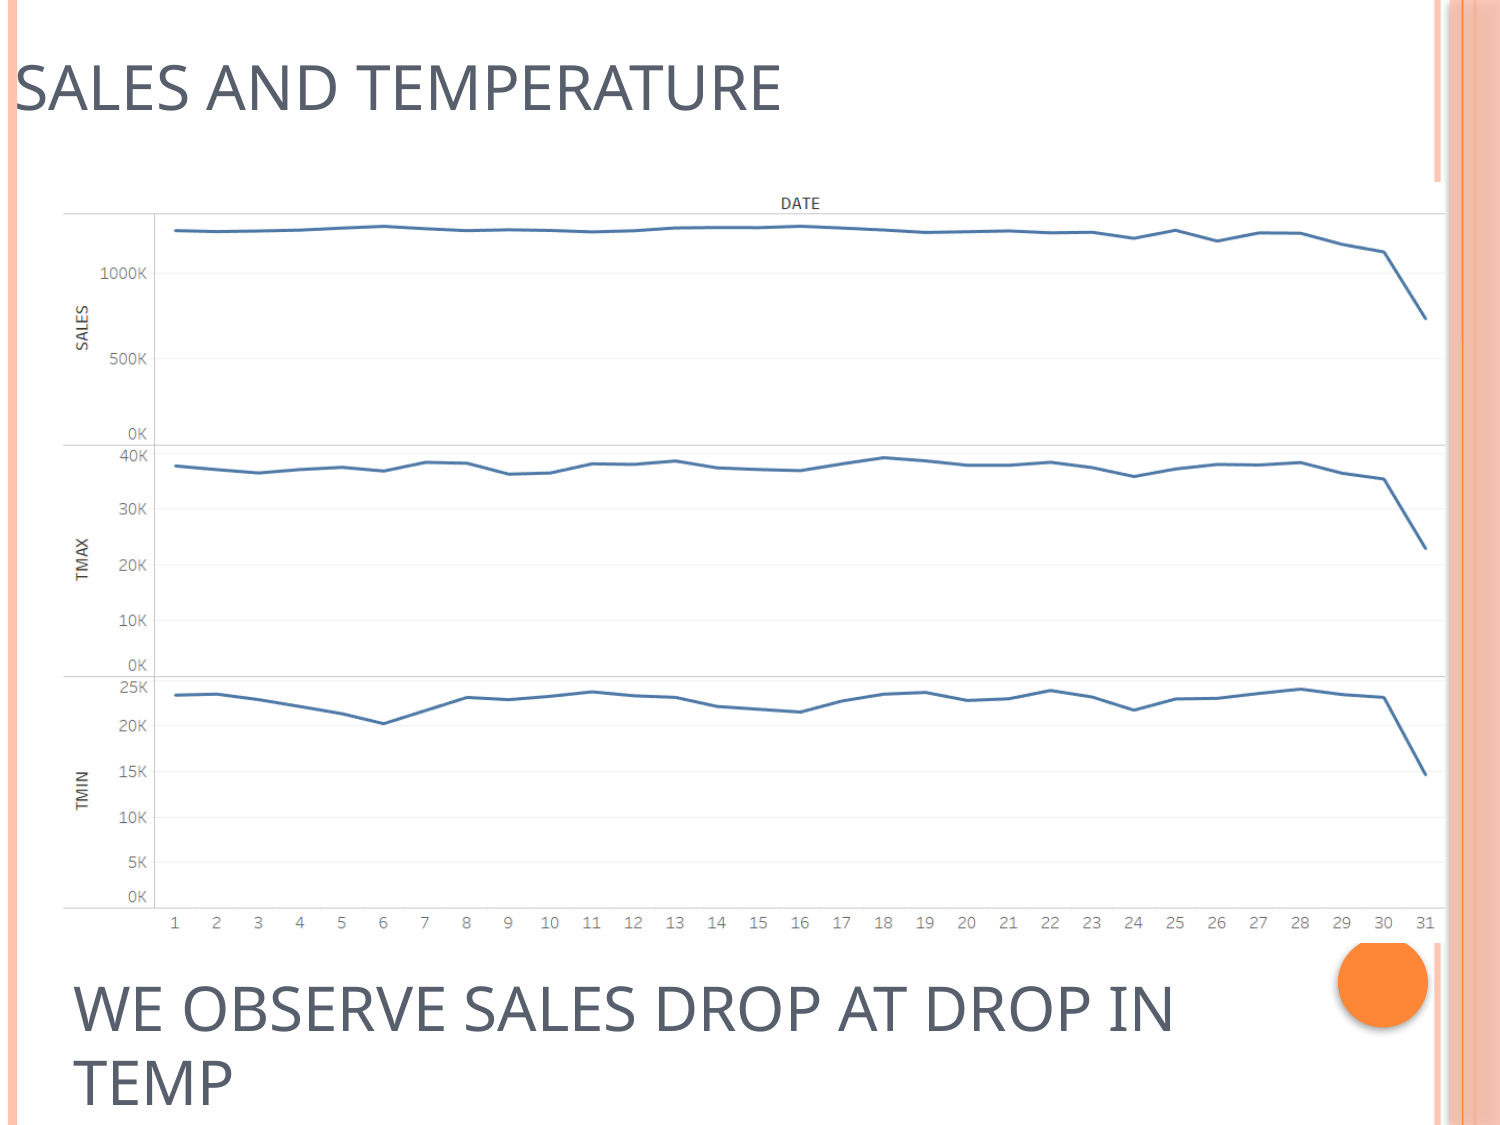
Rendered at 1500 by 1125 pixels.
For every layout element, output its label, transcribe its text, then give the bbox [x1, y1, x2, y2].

text_box We observe sales drop at drop in temp [58, 960, 1325, 1125]
title Sales and Temperature [0, 0, 851, 131]
picture [54, 181, 1446, 944]
